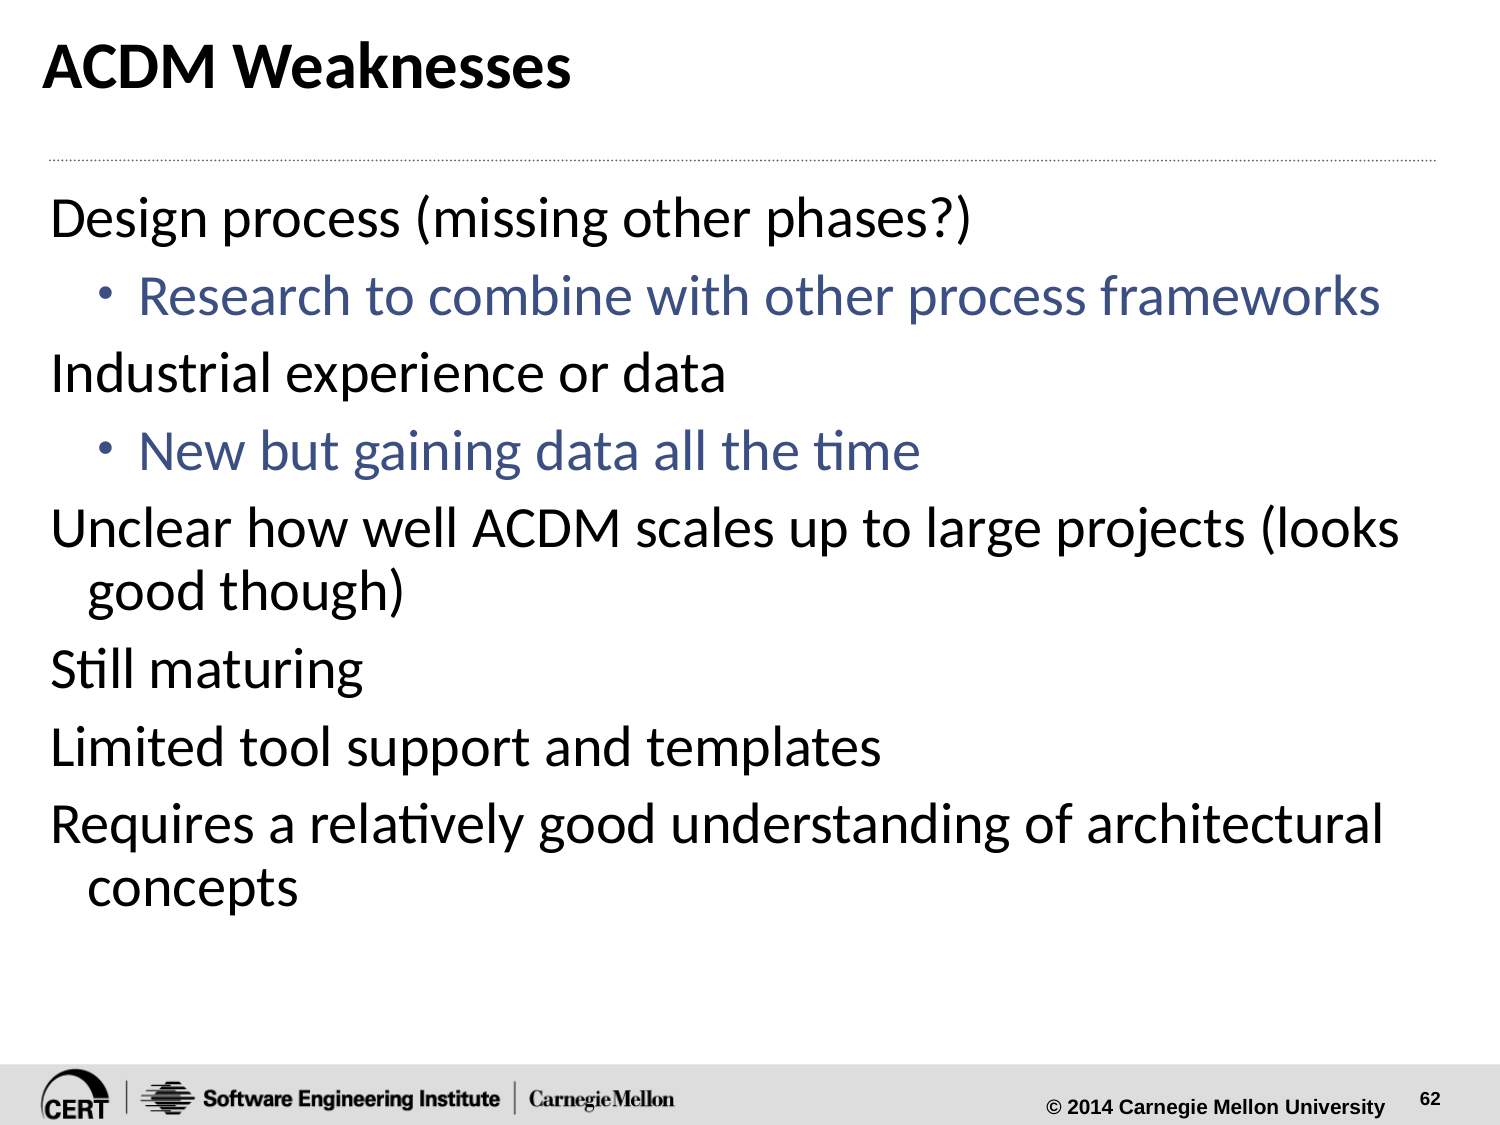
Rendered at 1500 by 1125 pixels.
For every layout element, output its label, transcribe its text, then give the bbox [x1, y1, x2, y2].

picture [24, 1065, 688, 1125]
list Design process (missing other phases?) Research to combine with other process frameworks Industrial experience or data New but gaining data all the time Unclear how well ACDM scales up to large projects (looks good though) Still maturing Limited tool support and templates Requires a relatively good understanding of architectural concepts [49, 187, 1438, 1001]
title ACDM Weaknesses [42, 37, 1434, 155]
